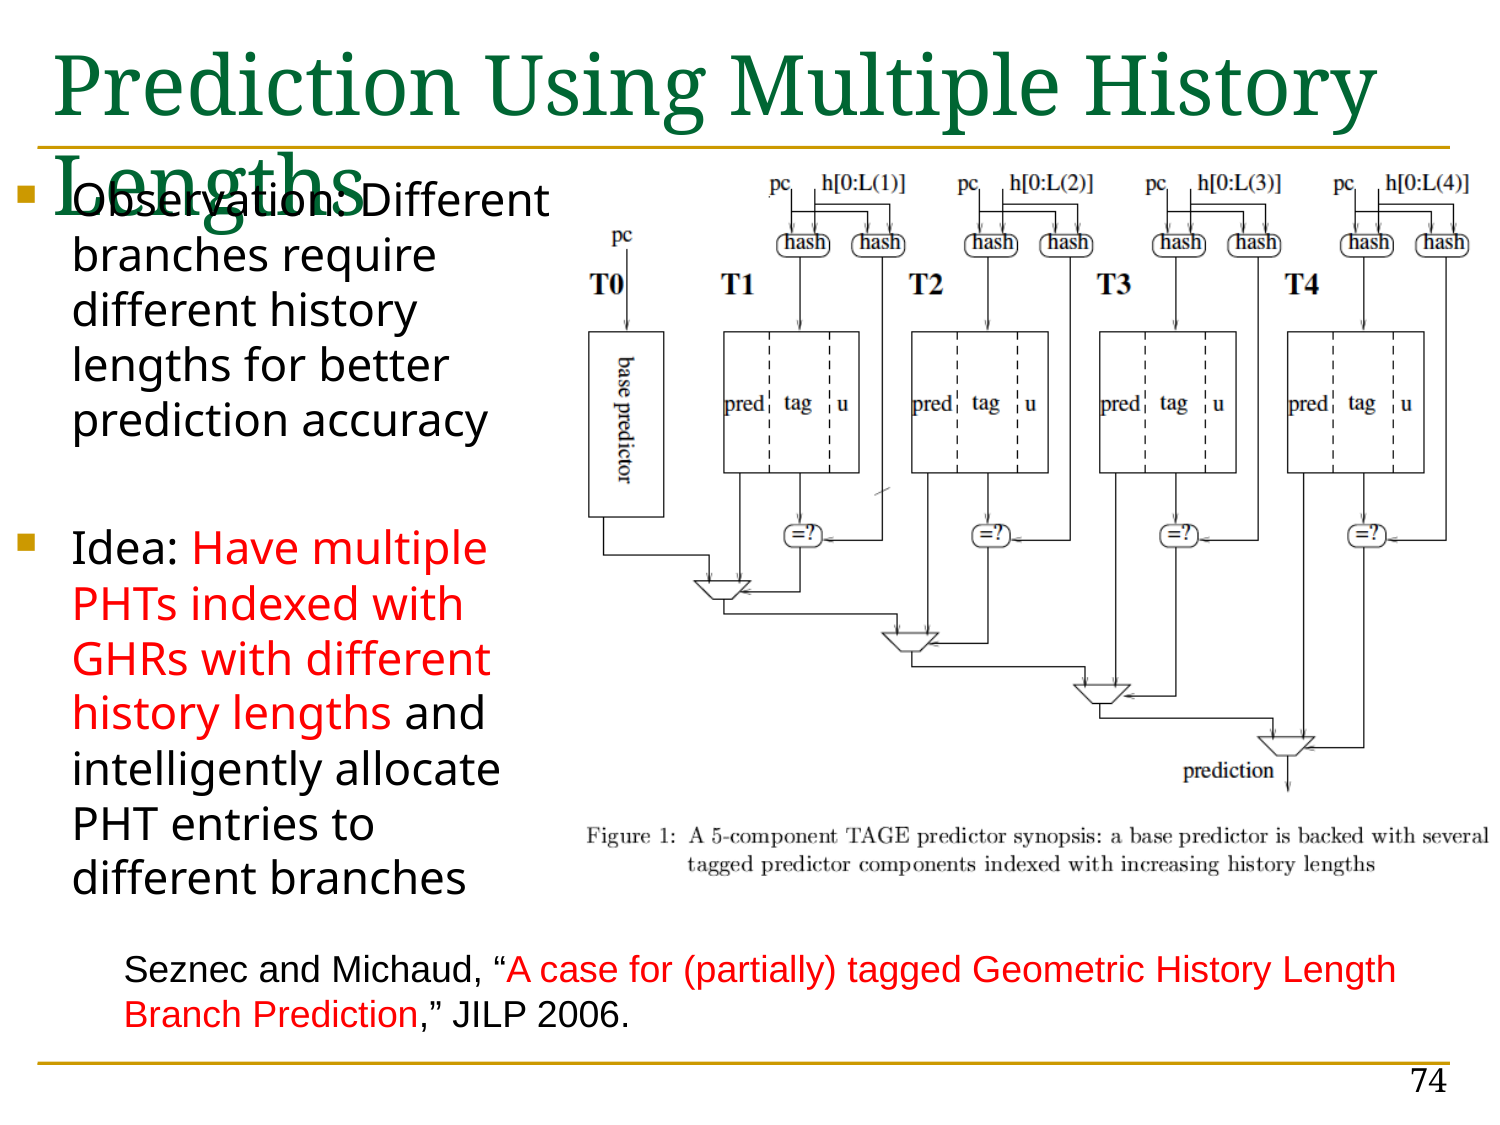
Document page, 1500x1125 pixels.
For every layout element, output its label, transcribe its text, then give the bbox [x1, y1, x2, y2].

title Prediction Using Multiple History Lengths [37, 24, 1450, 163]
text_box Seznec and Michaud, “A case for (partially) tagged Geometric History Length Branch Prediction,” JILP 2006. [108, 937, 1423, 1043]
slide_number 74 [1111, 1036, 1462, 1112]
picture [549, 162, 1500, 888]
list Observation: Different branches require different history lengths for better prediction accuracy Idea: Have multiple PHTs indexed with GHRs with different history lengths and intelligently allocate PHT entries to different branches [0, 163, 575, 1016]
